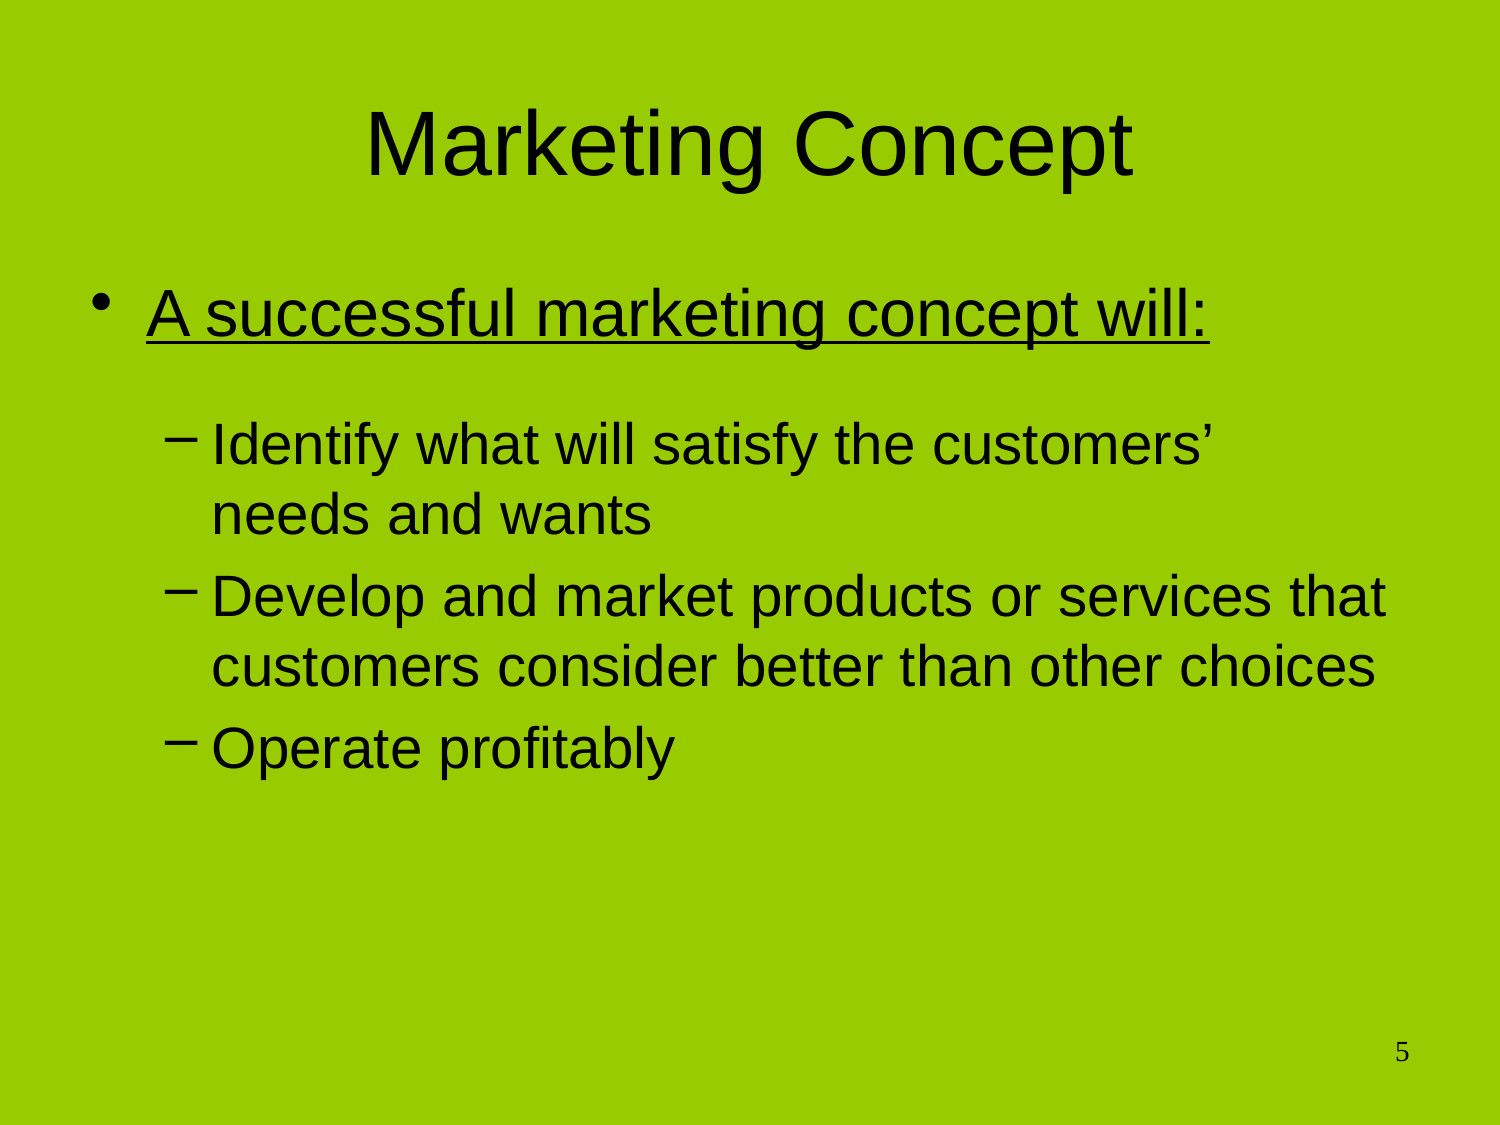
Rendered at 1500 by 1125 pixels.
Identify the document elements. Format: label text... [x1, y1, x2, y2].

slide_number 5 [1074, 1024, 1426, 1103]
list A successful marketing concept will: Identify what will satisfy the customers’ needs and wants Develop and market products or services that customers consider better than other choices Operate profitably [74, 262, 1426, 1006]
title Marketing Concept [74, 44, 1426, 233]
